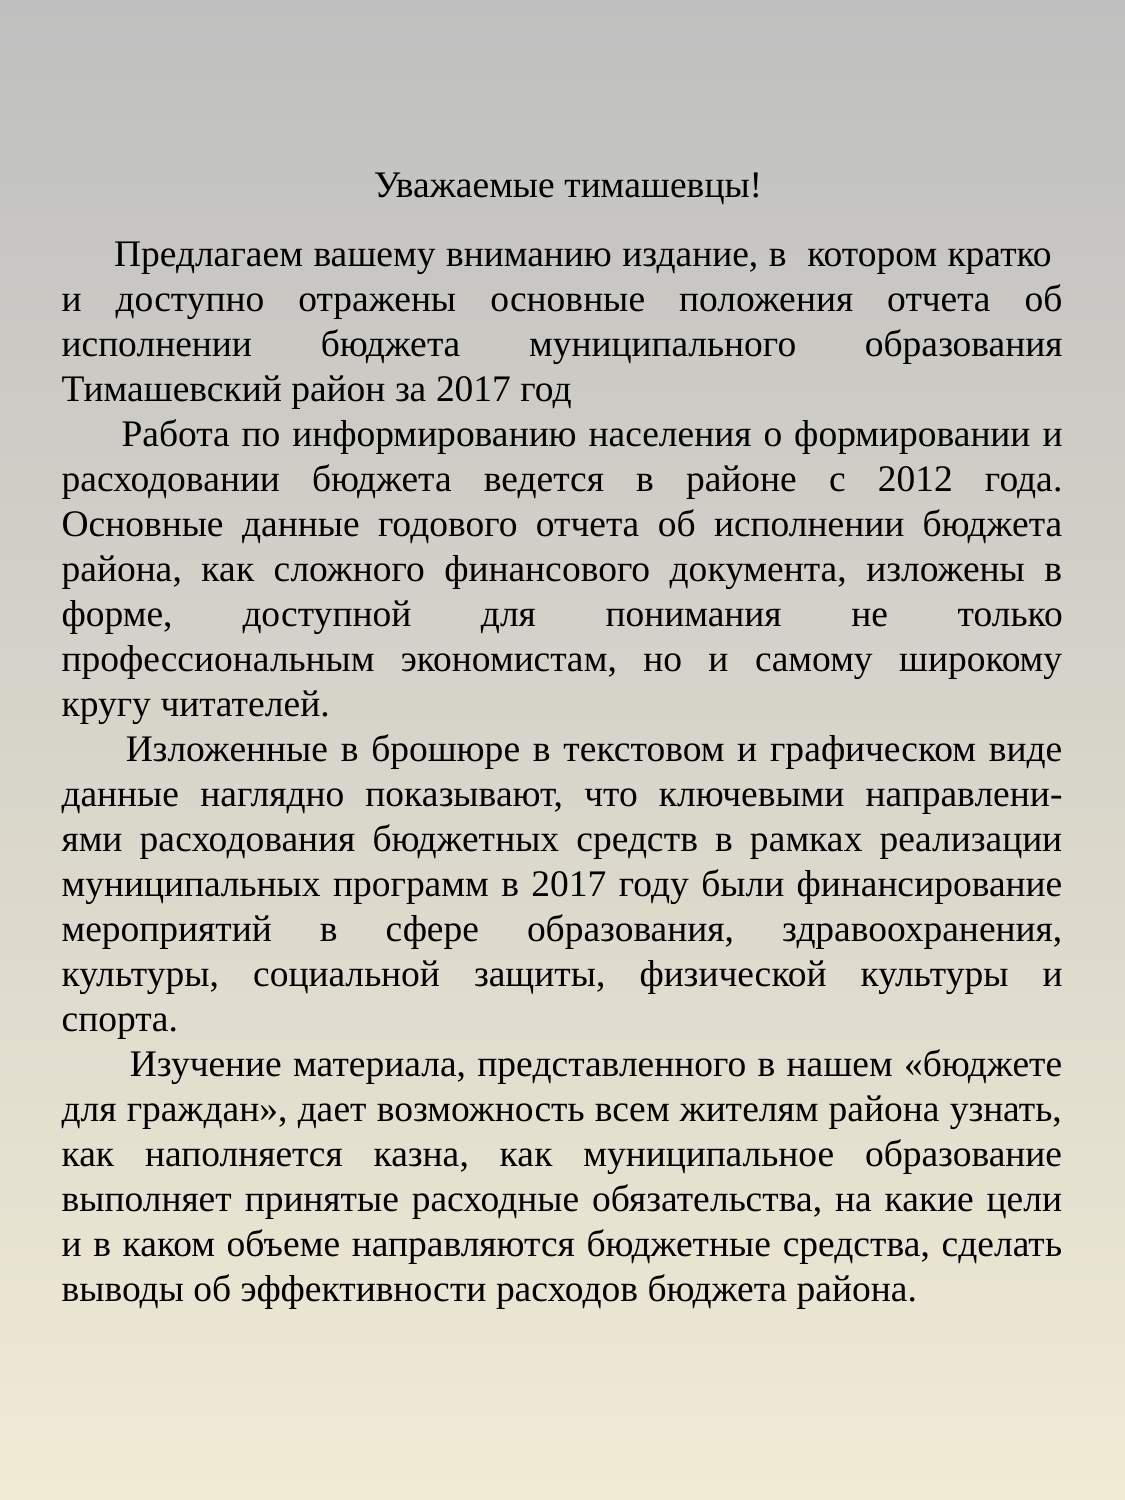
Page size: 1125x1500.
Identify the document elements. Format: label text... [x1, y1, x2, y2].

text_box Предлагаем вашему вниманию издание, в котором кратко и доступно отражены основные положения отчета об исполнении бюджета муниципального образования Тимашевский район за 2017 год Работа по информированию населения о формировании и расходовании бюджета ведется в районе с 2012 года. Основные данные годового отчета об исполнении бюджета района, как сложного финансового документа, изложены в форме, доступной для понимания не только профессиональным экономистам, но и самому широкому кругу читателей. Изложенные в брошюре в текстовом и графическом виде данные наглядно показывают, что ключевыми направлени-ями расходования бюджетных средств в рамках реализации муниципальных программ в 2017 году были финансирование мероприятий в сфере образования, здравоохранения, культуры, социальной защиты, физической культуры и спорта. Изучение материала, представленного в нашем «бюджете для граждан», дает возможность всем жителям района узнать, как наполняется казна, как муниципальное образование выполняет принятые расходные обязательства, на какие цели и в каком объеме направляются бюджетные средства, сделать выводы об эффективности расходов бюджета района. [46, 221, 1079, 1452]
text_box Уважаемые тимашевцы! [117, 152, 1020, 213]
